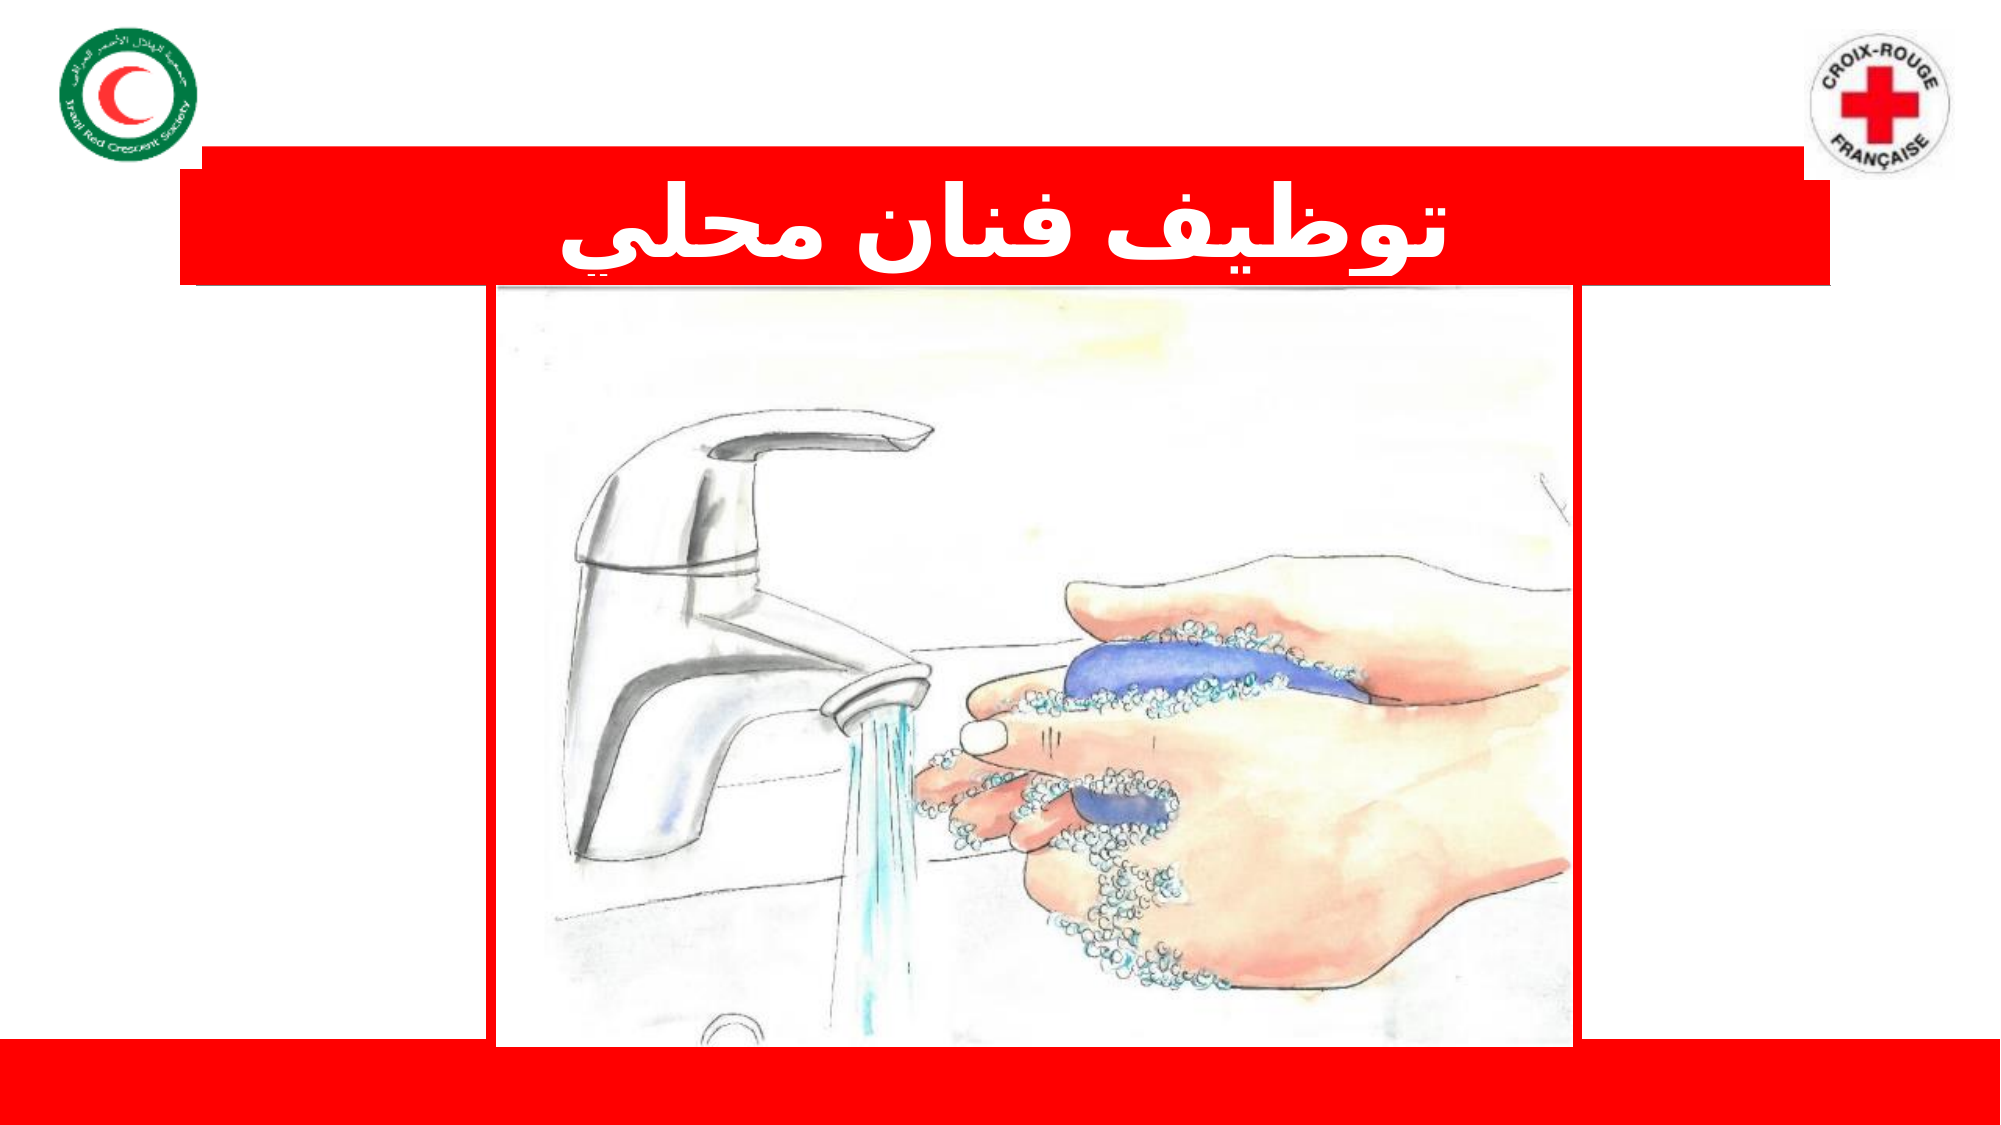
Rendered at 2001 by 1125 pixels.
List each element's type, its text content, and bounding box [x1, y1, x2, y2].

picture [1803, 28, 1956, 181]
picture [54, 20, 203, 169]
title توظيف فنان محلي [180, 146, 1830, 285]
picture [494, 284, 1574, 1048]
